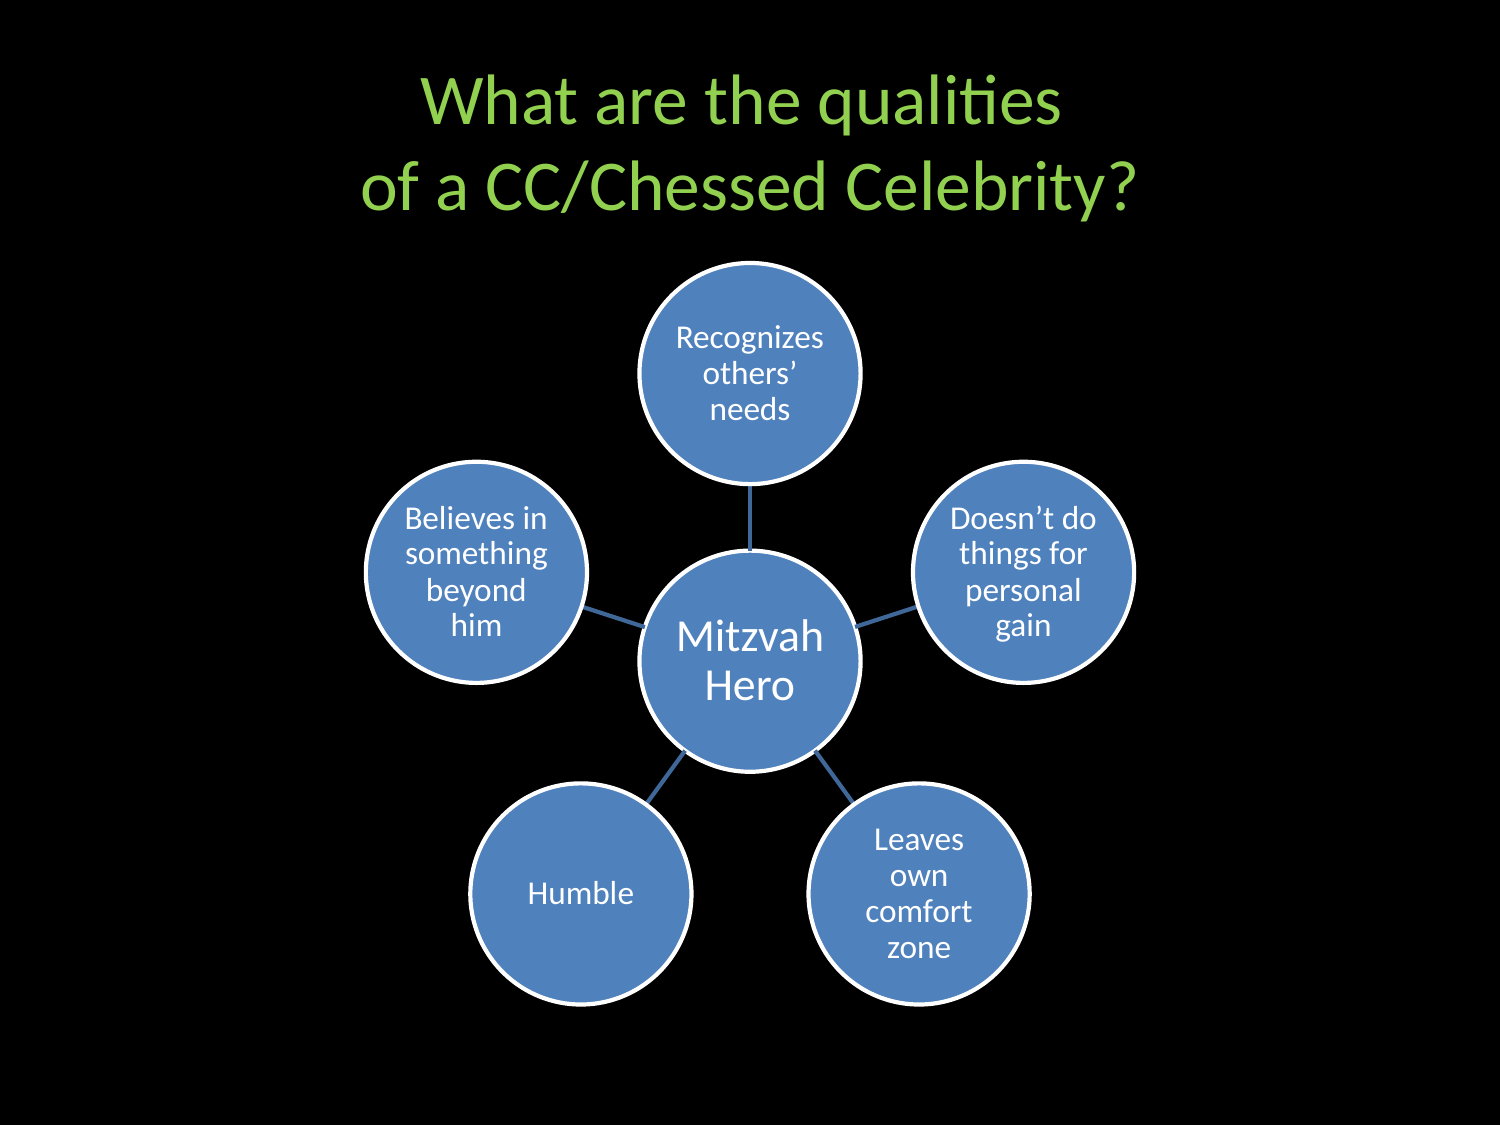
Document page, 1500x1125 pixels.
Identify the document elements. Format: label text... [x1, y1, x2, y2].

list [74, 262, 1426, 1006]
title What are the qualities of a CC/Chessed Celebrity? [75, 45, 1425, 233]
